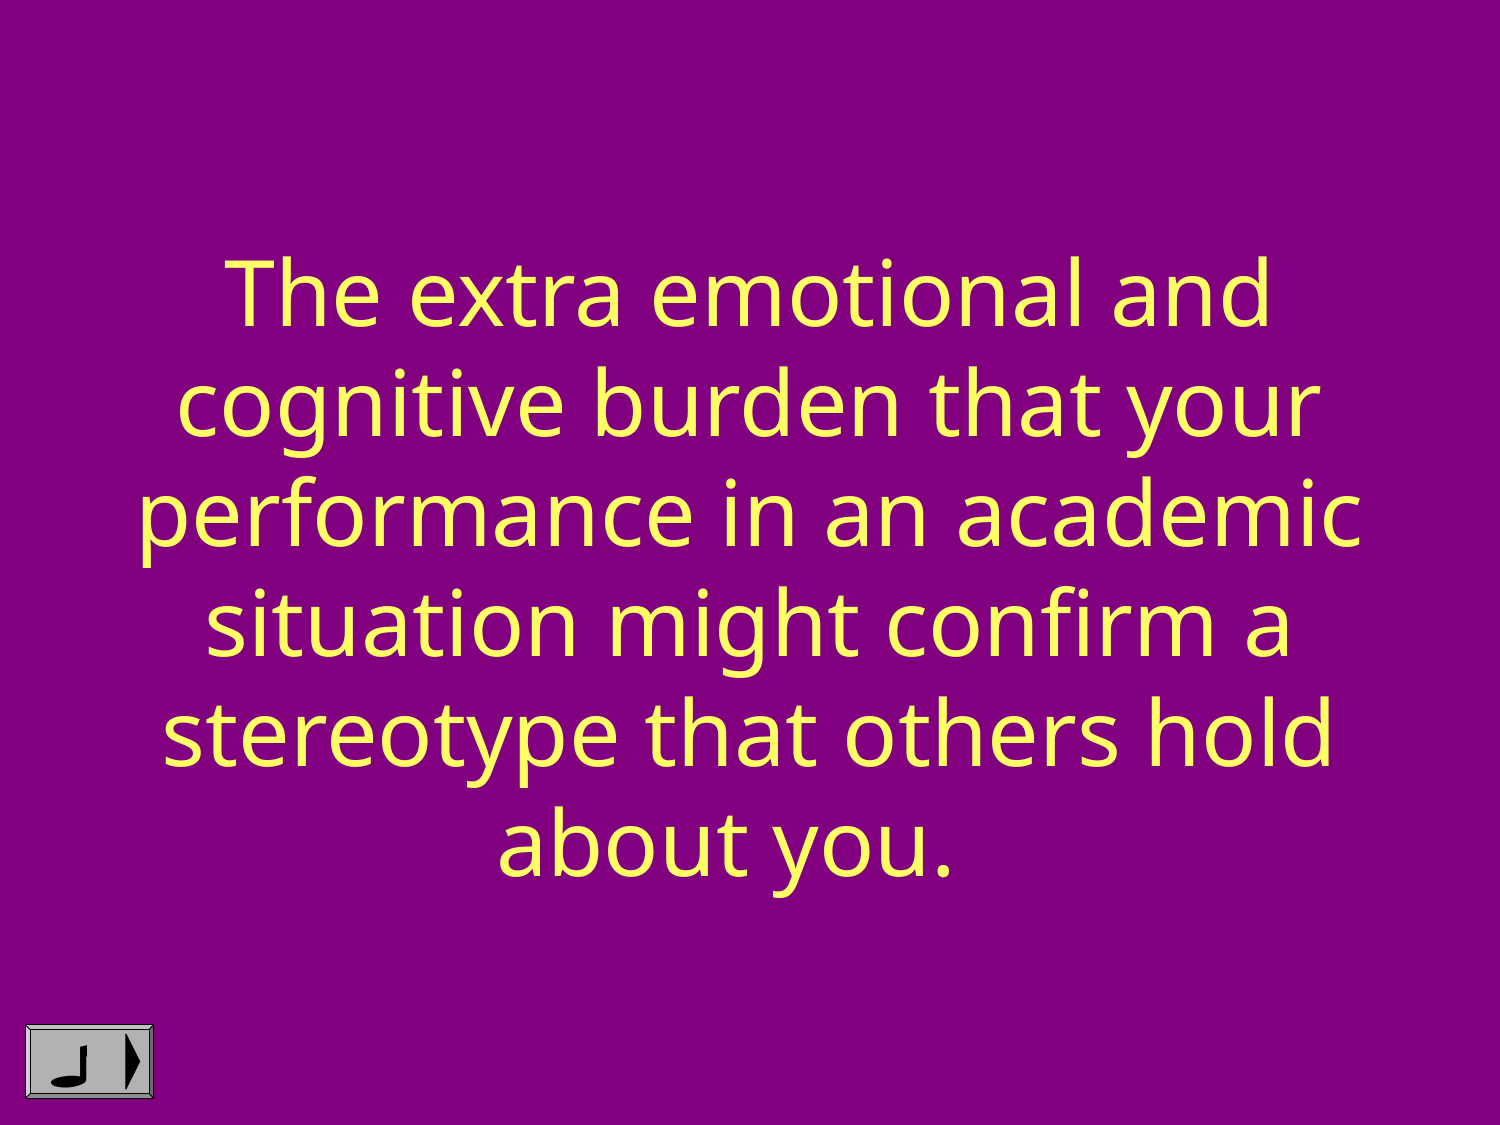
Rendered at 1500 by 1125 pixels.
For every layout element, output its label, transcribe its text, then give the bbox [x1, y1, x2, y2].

title The extra emotional and cognitive burden that your performance in an academic situation might confirm a stereotype that others hold about you. [112, 99, 1388, 1031]
picture [24, 1024, 156, 1101]
